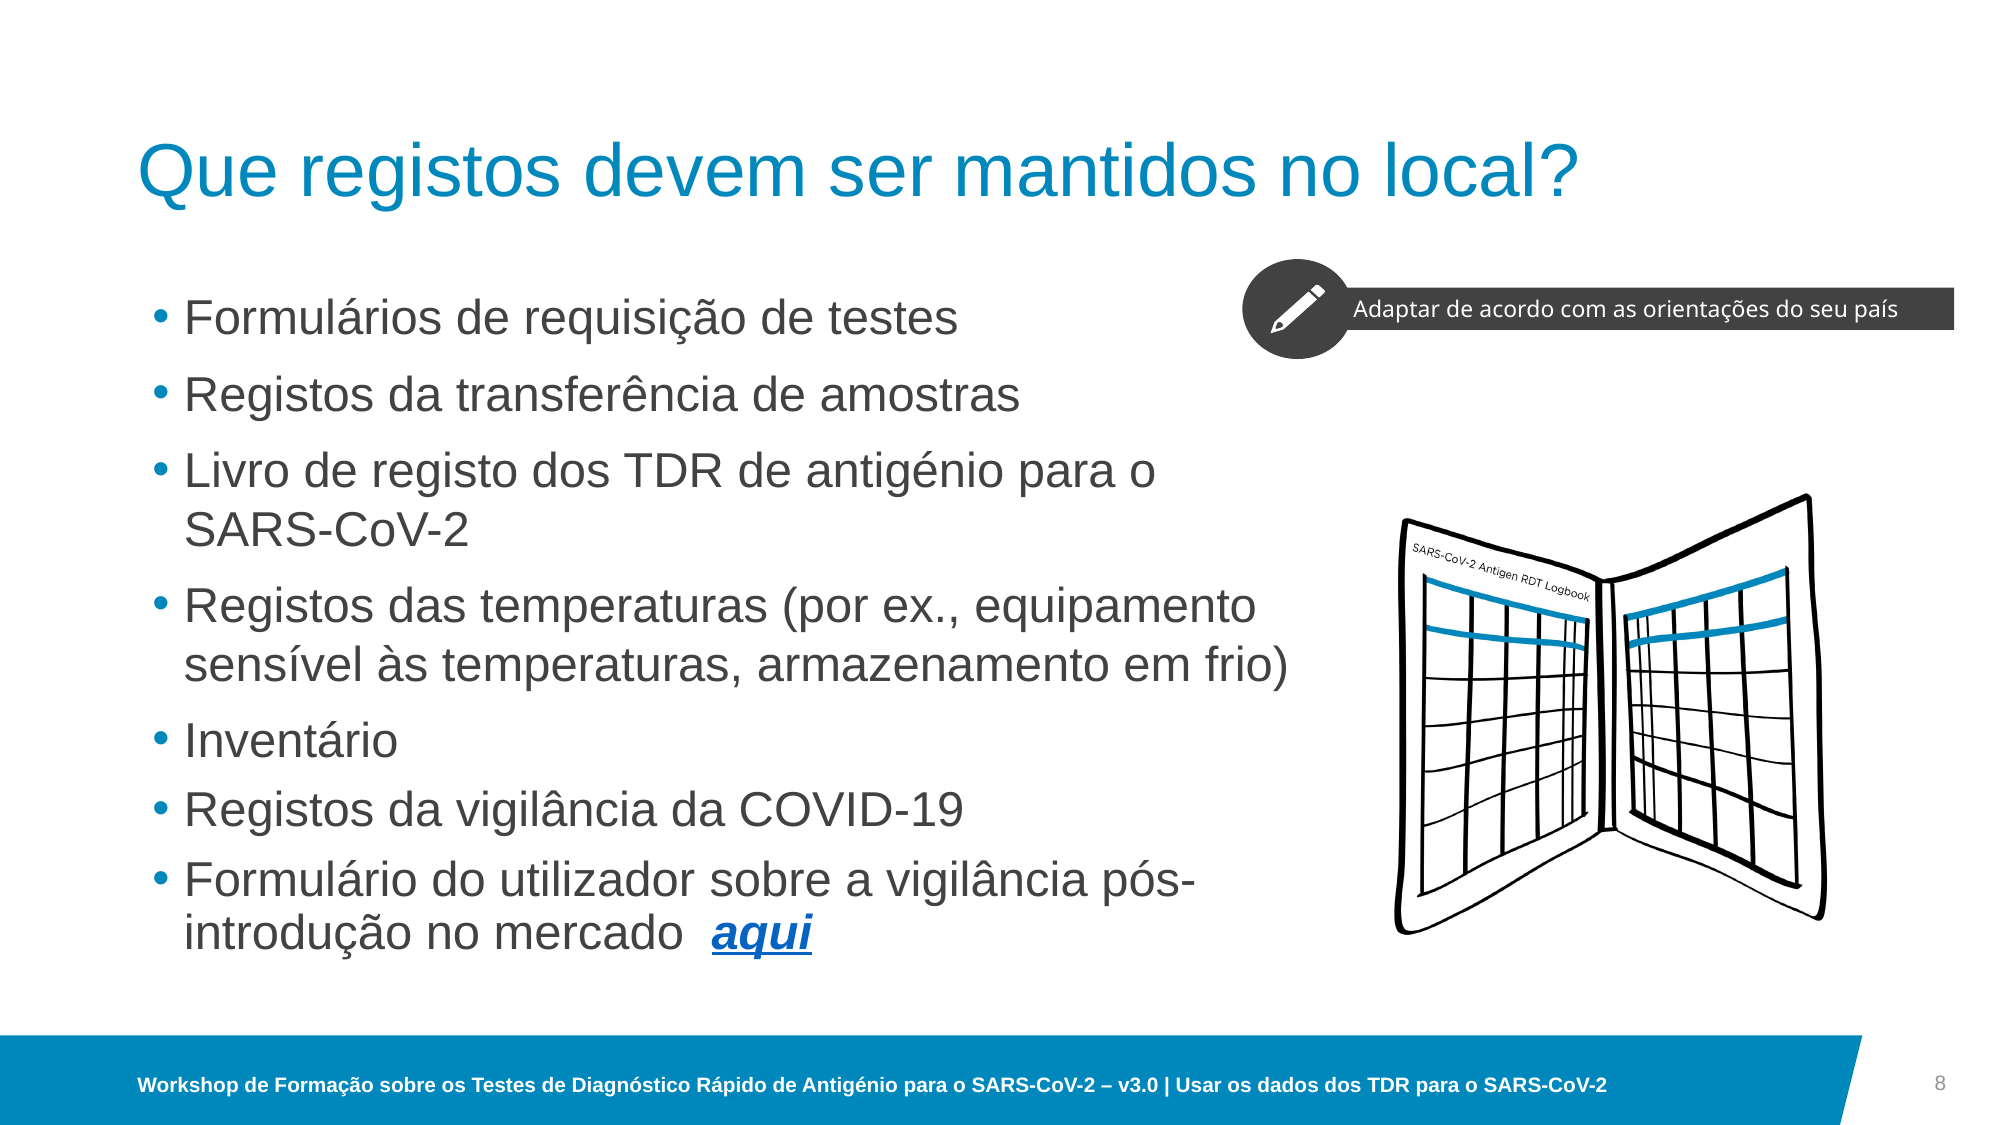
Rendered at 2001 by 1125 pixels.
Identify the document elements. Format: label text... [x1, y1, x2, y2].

footer Workshop de Formação sobre os Testes de Diagnóstico Rápido de Antigénio para o SARS-CoV-2 – v3.0 | Usar os dados dos TDR para o SARS-CoV-2 [137, 1042, 1717, 1125]
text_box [1243, 260, 1955, 359]
picture [1304, 376, 1905, 1034]
title Que registos devem ser mantidos no local? [137, 58, 1863, 213]
slide_number 8 [1862, 1035, 1947, 1125]
list Formulários de requisição de testes Registos da transferência de amostras Livro de registo dos TDR de antigénio para o SARS-CoV-2 Registos das temperaturas (por ex., equipamento sensível às temperaturas, armazenamento em frio) Inventário Registos da vigilância da COVID-19 Formulário do utilizador sobre a vigilância pós-introdução no mercado aqui [137, 284, 1332, 1014]
